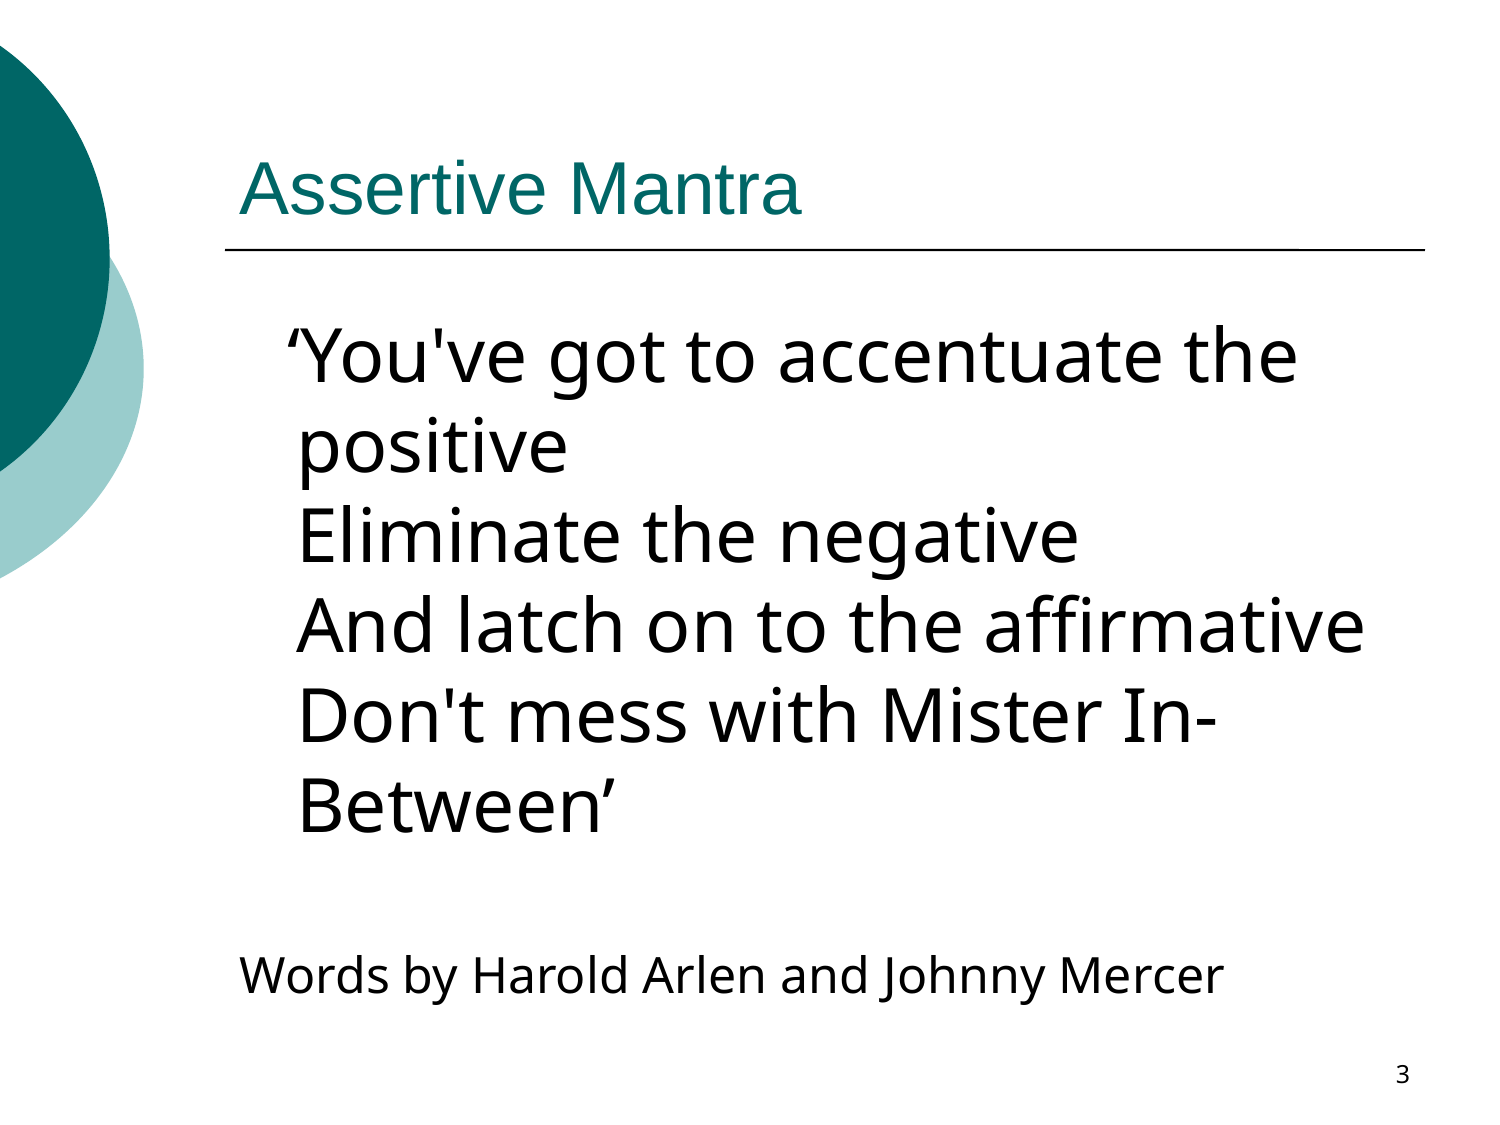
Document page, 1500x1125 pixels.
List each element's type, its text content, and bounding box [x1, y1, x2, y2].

slide_number 3 [1074, 1024, 1426, 1101]
list ‘You've got to accentuate the positive Eliminate the negative And latch on to the affirmative Don't mess with Mister In-Between’ Words by Harold Arlen and Johnny Mercer [224, 299, 1425, 975]
title Assertive Mantra [224, 49, 1425, 238]
